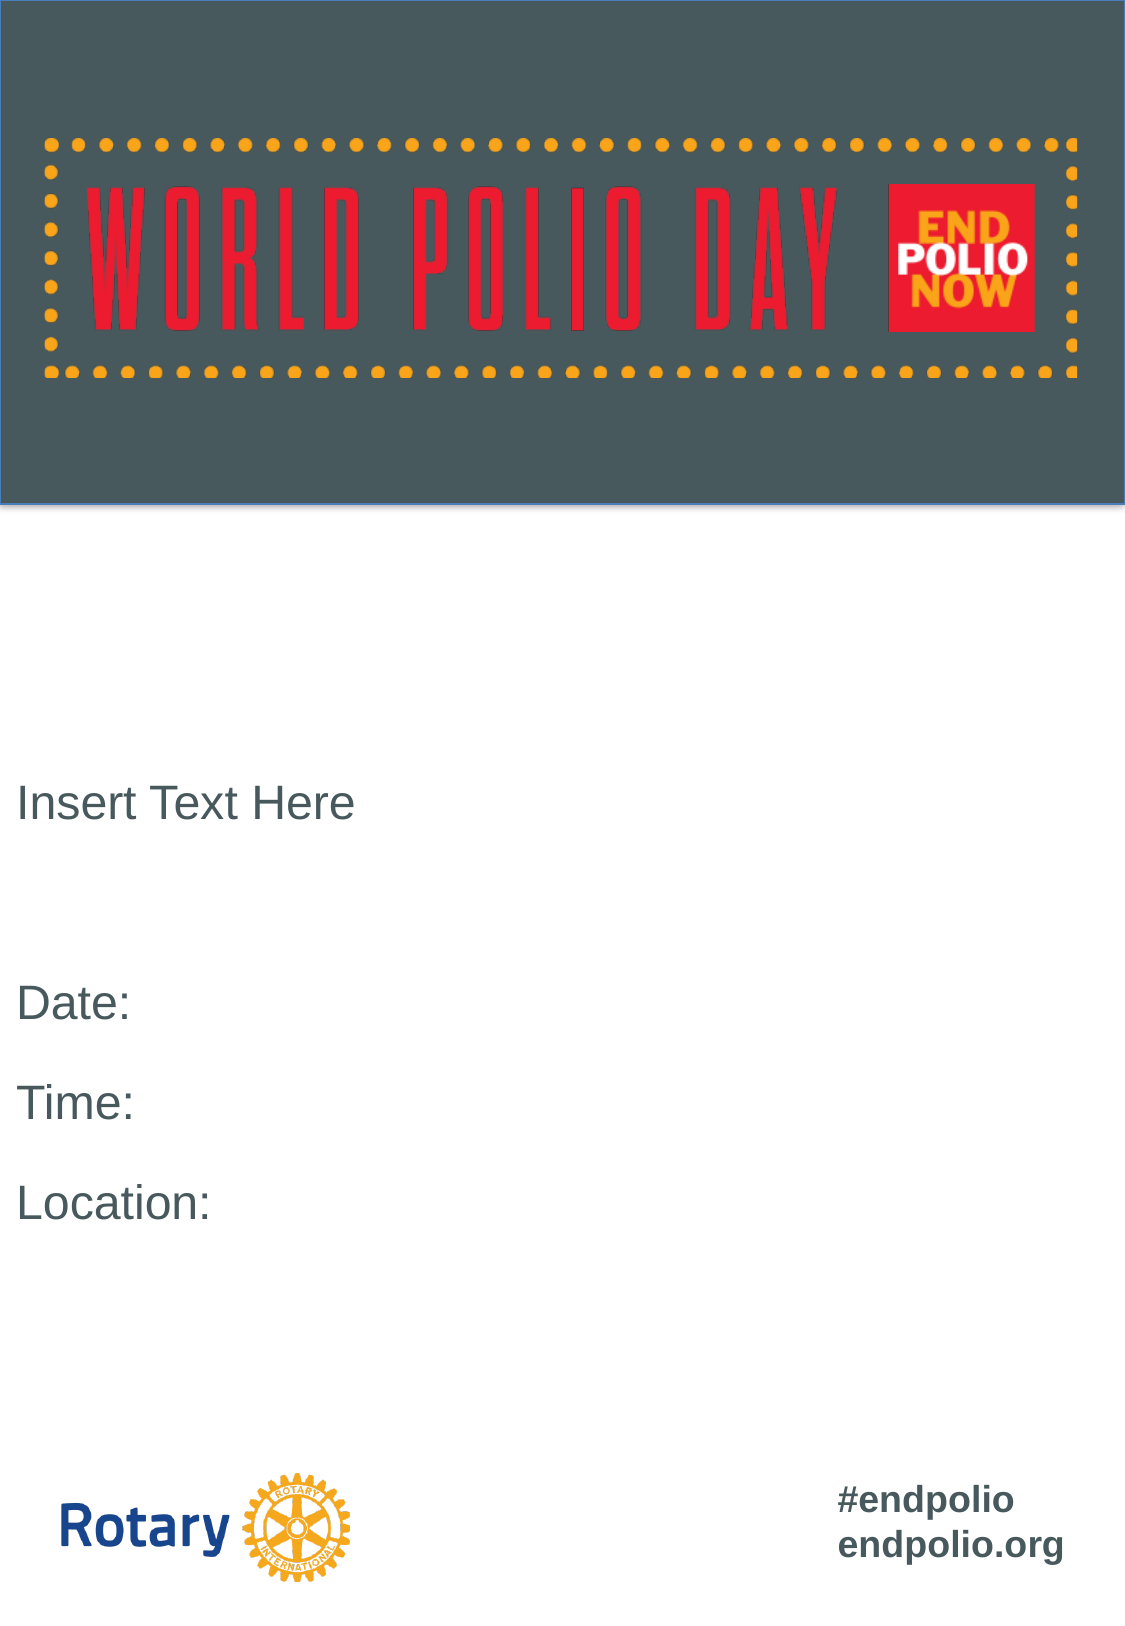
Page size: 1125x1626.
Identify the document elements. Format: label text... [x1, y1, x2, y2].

picture [44, 138, 1078, 378]
picture [61, 1473, 351, 1582]
text_box [0, 0, 1125, 505]
text_box #endpolio endpolio.org [822, 1467, 1090, 1573]
title Insert Text Here Date: Time: Location: [1, 753, 1125, 1124]
